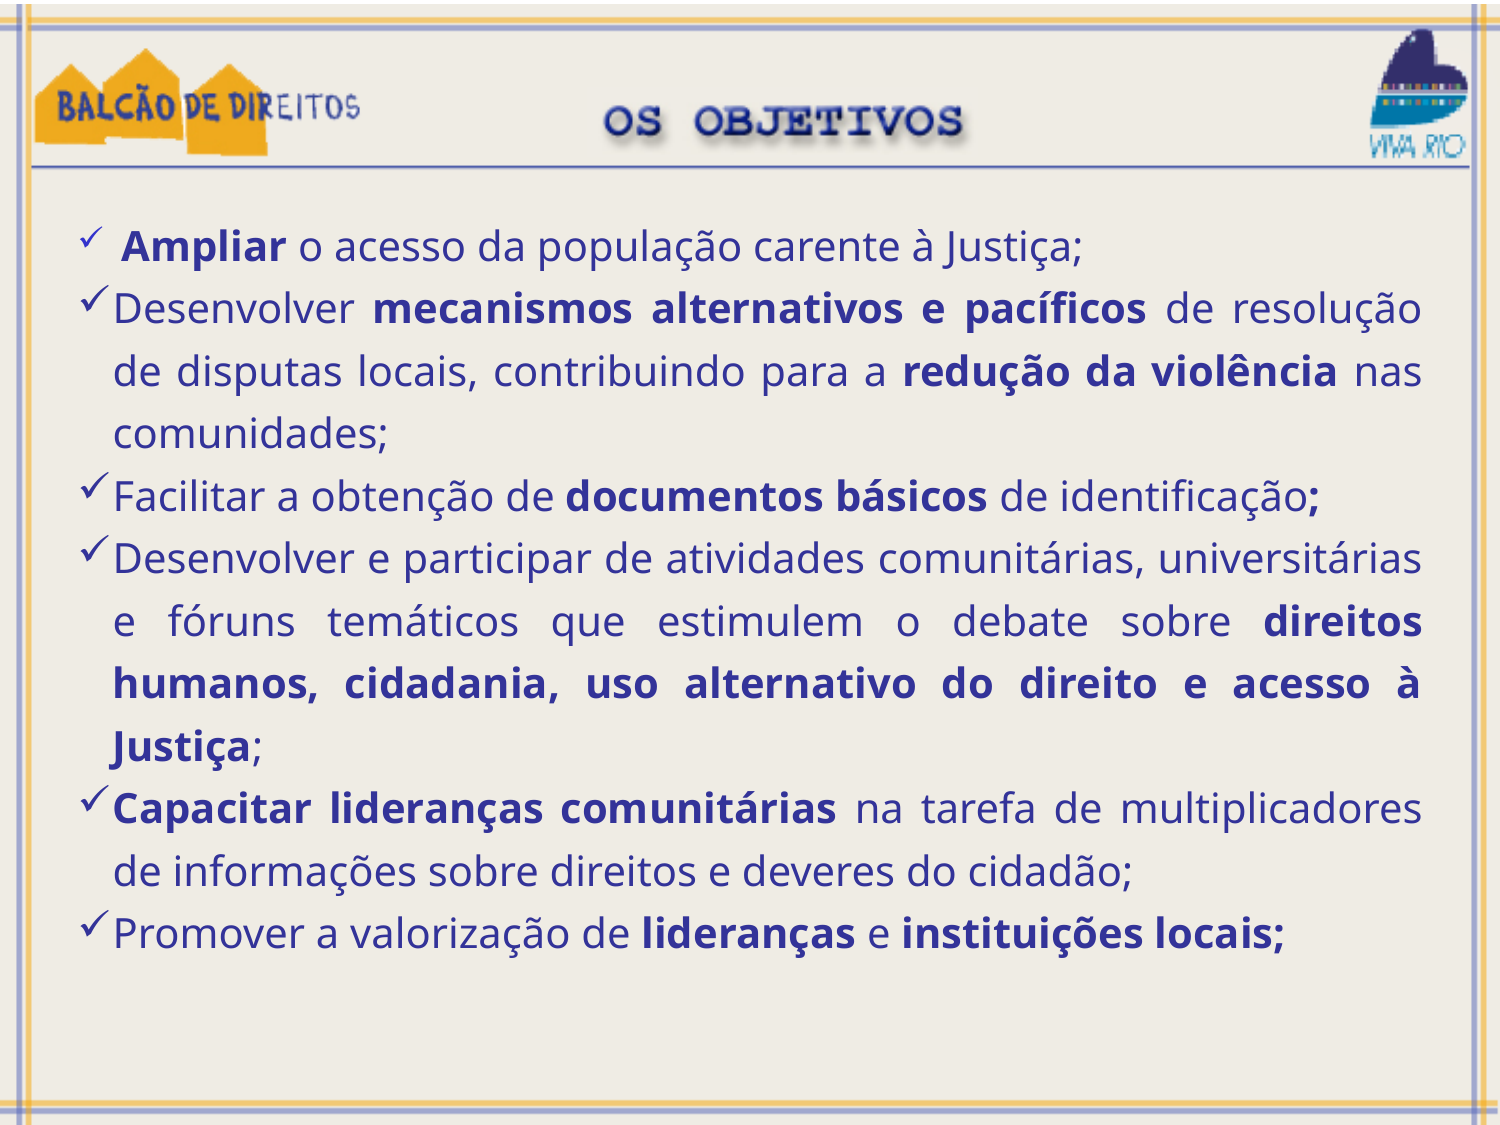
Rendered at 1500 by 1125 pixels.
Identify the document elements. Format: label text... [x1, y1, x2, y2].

text_box Ampliar o acesso da população carente à Justiça; Desenvolver mecanismos alternativos e pacíficos de resolução de disputas locais, contribuindo para a redução da violência nas comunidades; Facilitar a obtenção de documentos básicos de identificação; Desenvolver e participar de atividades comunitárias, universitárias e fóruns temáticos que estimulem o debate sobre direitos humanos, cidadania, uso alternativo do direito e acesso à Justiça; Capacitar lideranças comunitárias na tarefa de multiplicadores de informações sobre direitos e deveres do cidadão; Promover a valorização de lideranças e instituições locais; [62, 199, 1438, 965]
picture [0, 4, 1500, 1125]
